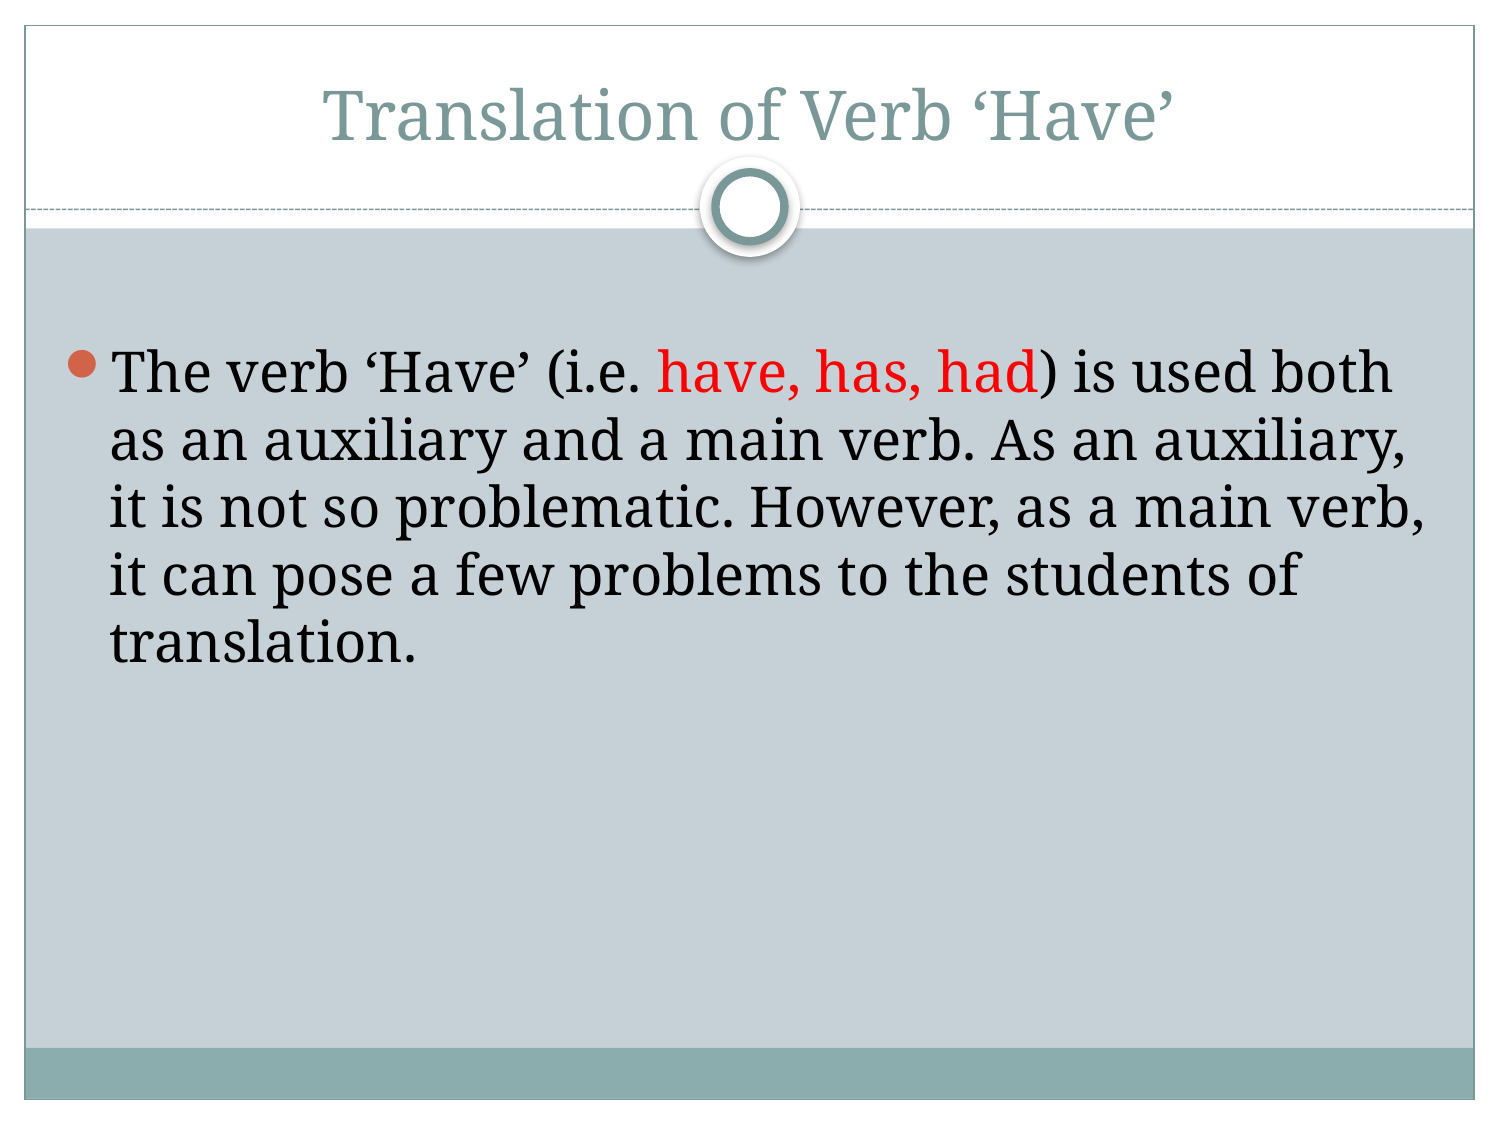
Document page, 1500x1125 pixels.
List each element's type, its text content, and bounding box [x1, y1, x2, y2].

title Translation of Verb ‘Have’ [49, 37, 1450, 162]
list The verb ‘Have’ (i.e. have, has, had) is used both as an auxiliary and a main verb. As an auxiliary, it is not so problematic. However, as a main verb, it can pose a few problems to the students of translation. [49, 250, 1445, 1001]
